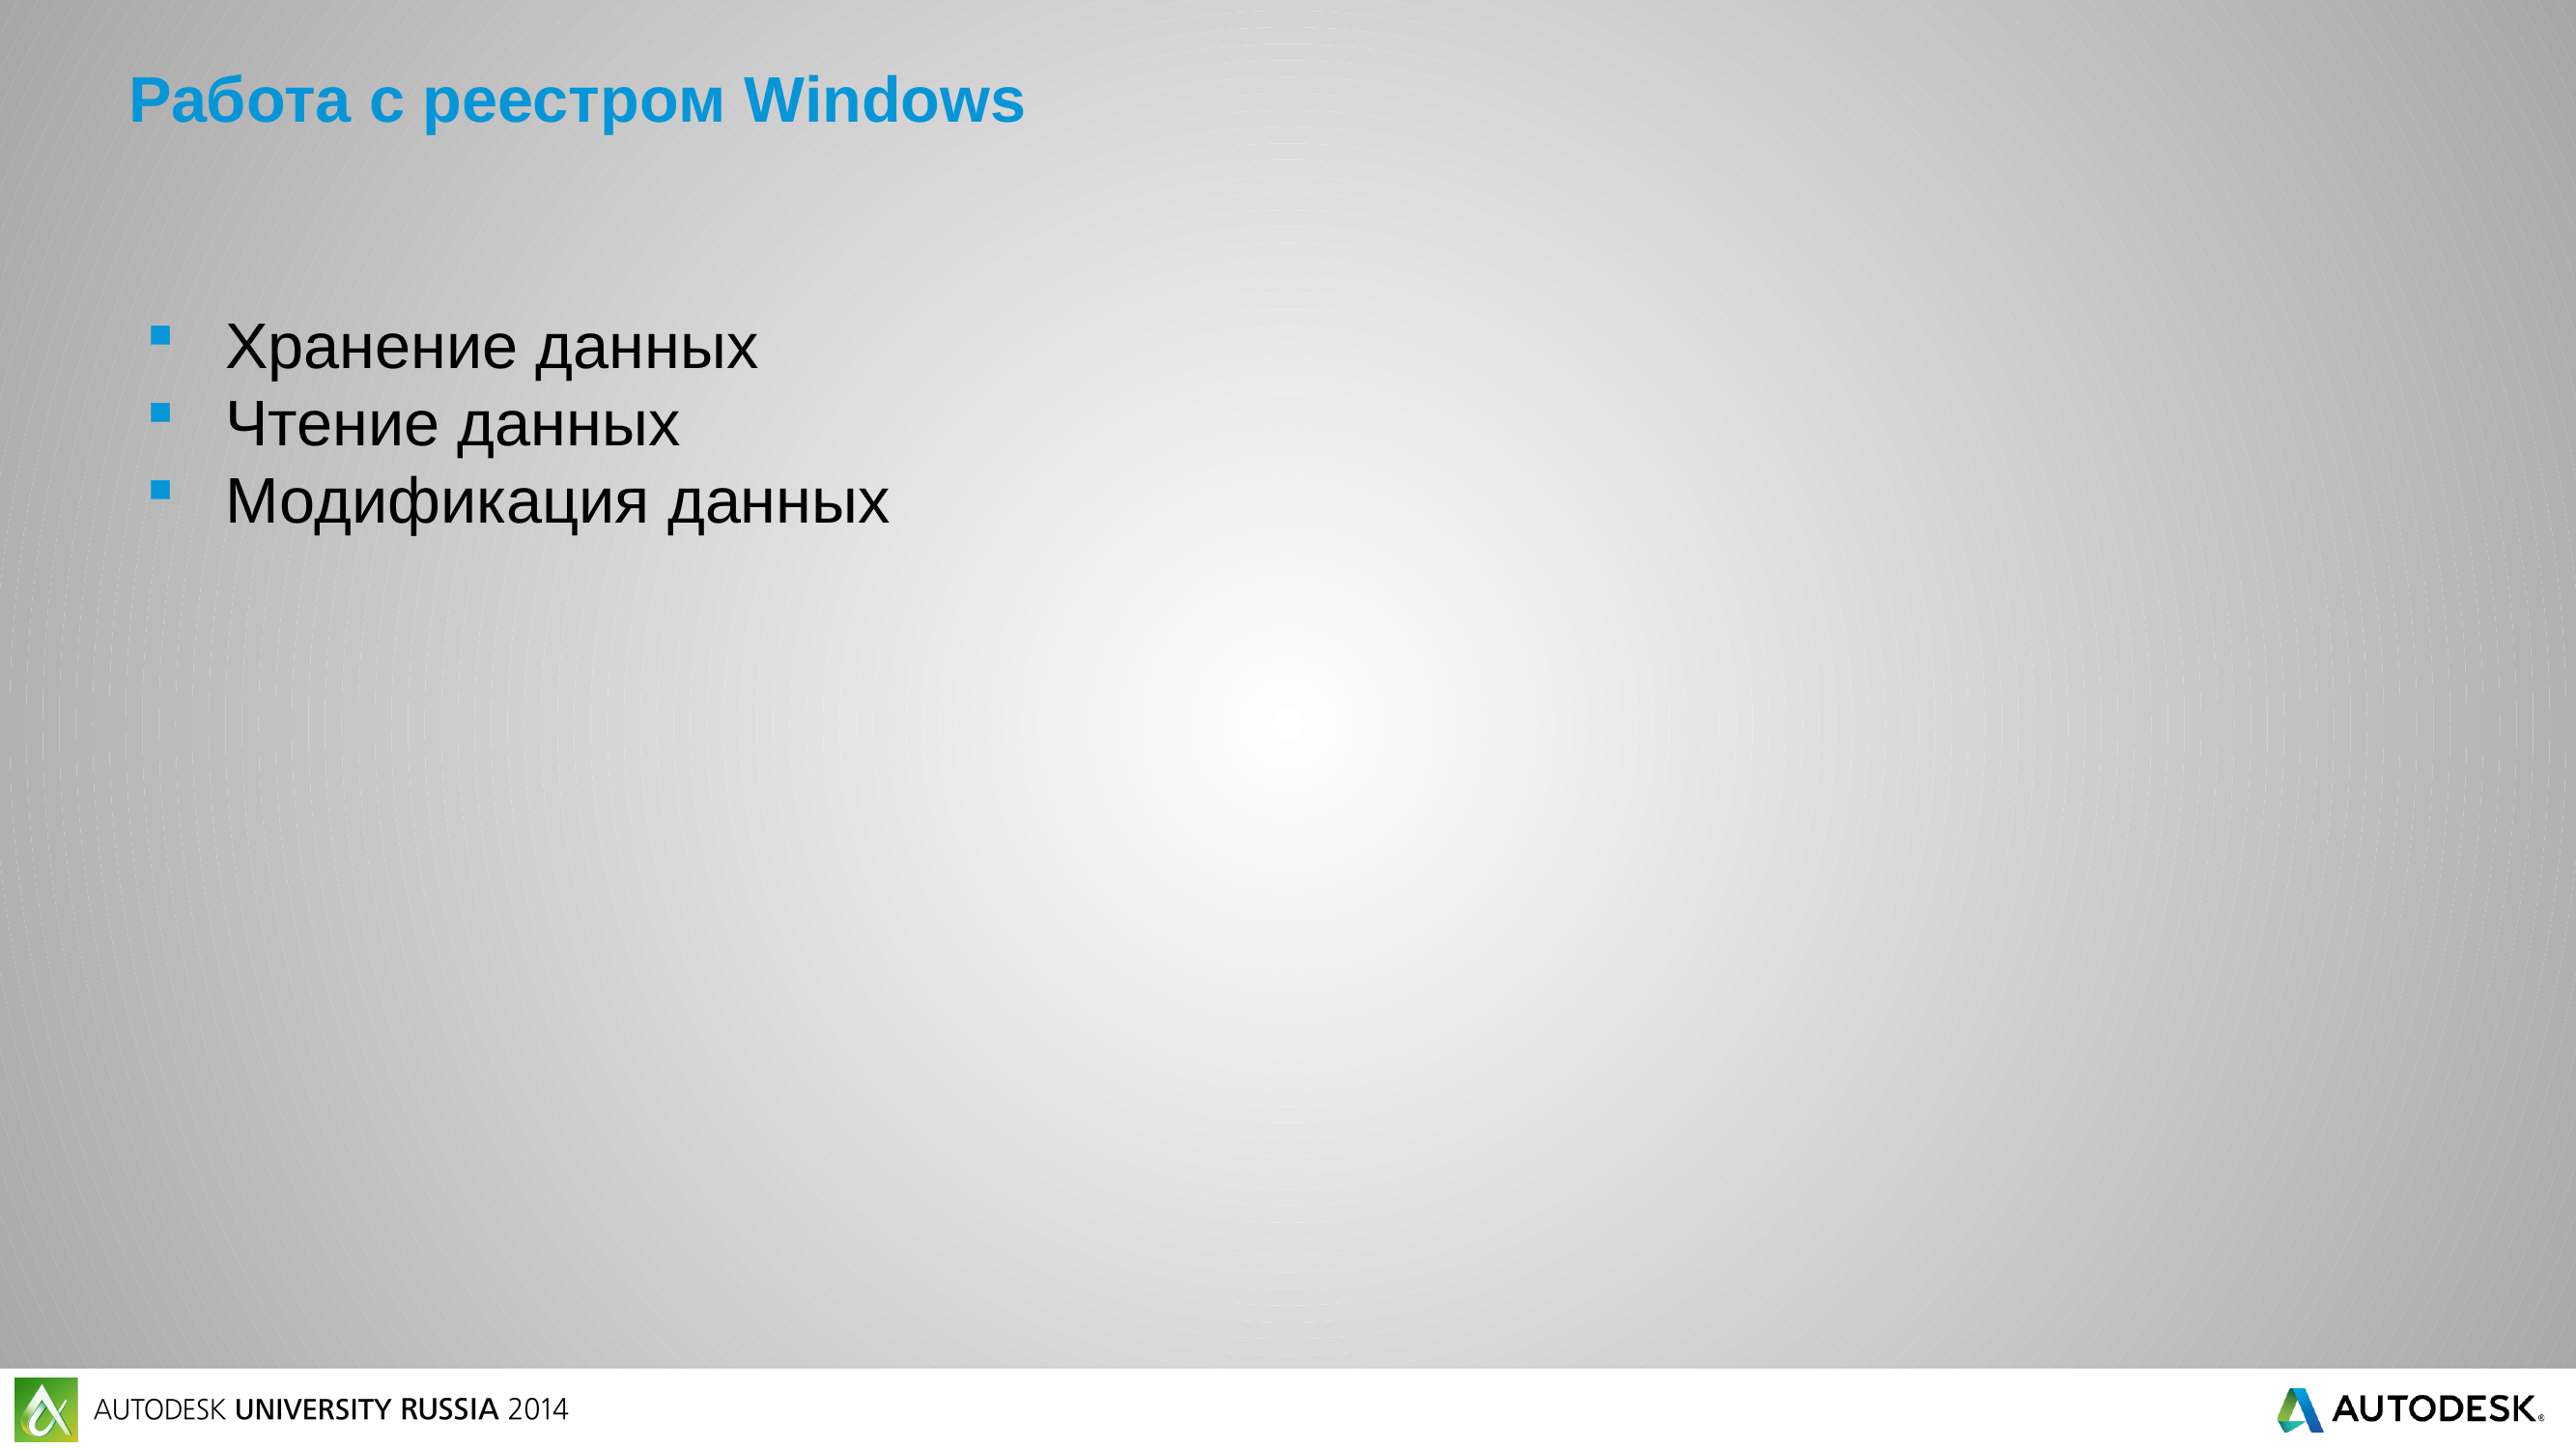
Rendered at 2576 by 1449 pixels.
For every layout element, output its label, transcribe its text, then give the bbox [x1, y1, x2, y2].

title Работа с реестром Windows [128, 58, 2448, 299]
list Хранение данных Чтение данных Модификация данных [128, 304, 2448, 1312]
picture [2276, 1386, 2545, 1434]
picture [14, 1378, 569, 1442]
